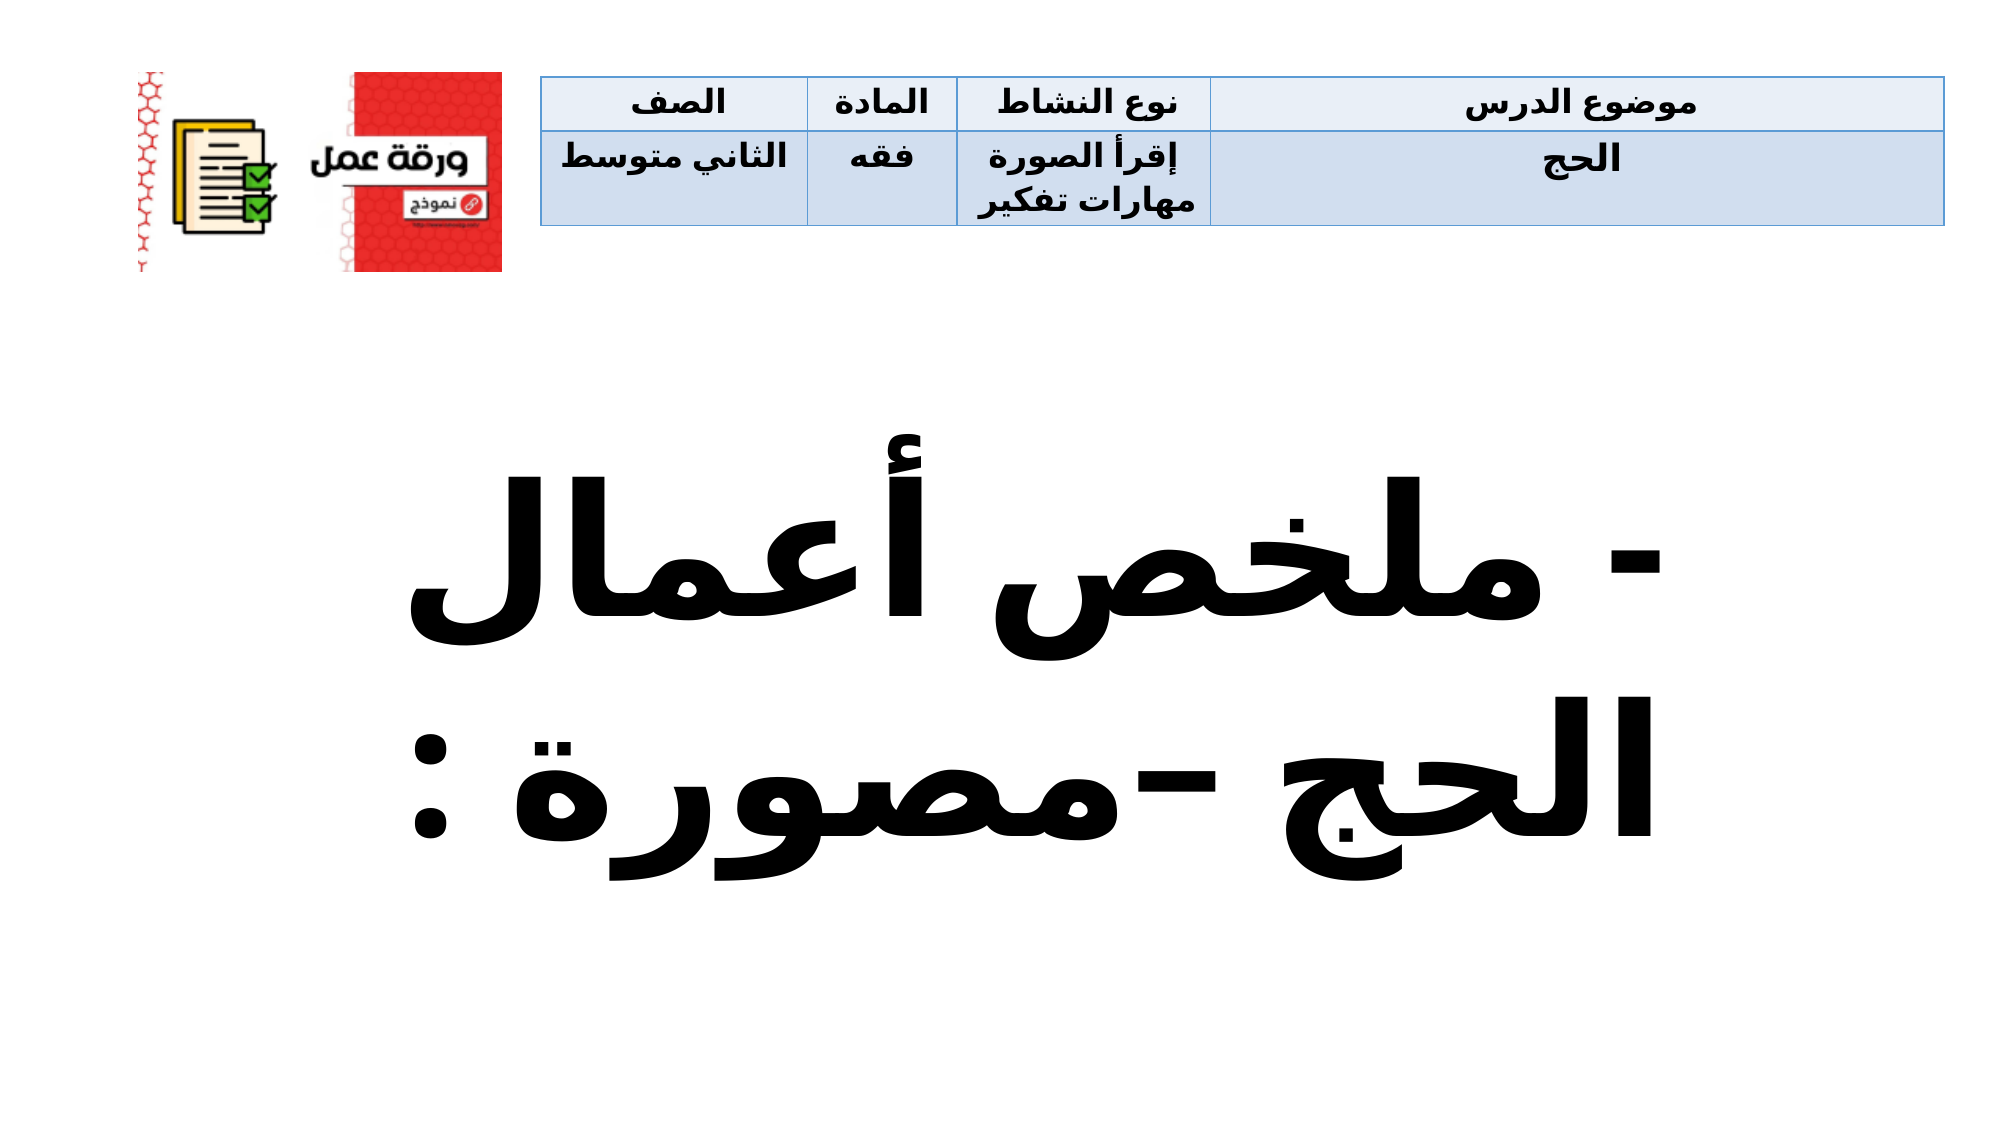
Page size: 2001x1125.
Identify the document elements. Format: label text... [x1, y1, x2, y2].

picture [138, 72, 502, 272]
text_box - ملخص أعمال الحج –مصورة : [272, 425, 1797, 881]
table_cell الثاني متوسط [542, 132, 807, 225]
table_cell فقه [808, 132, 956, 225]
table_cell إقرأ الصورة مهارات تفكير [958, 132, 1210, 225]
table_header نوع النشاط [958, 78, 1210, 130]
table_header المادة [808, 78, 956, 130]
table_cell الحج [1211, 132, 1943, 225]
table_header الصف [542, 78, 807, 130]
table_header موضوع الدرس [1211, 78, 1943, 130]
